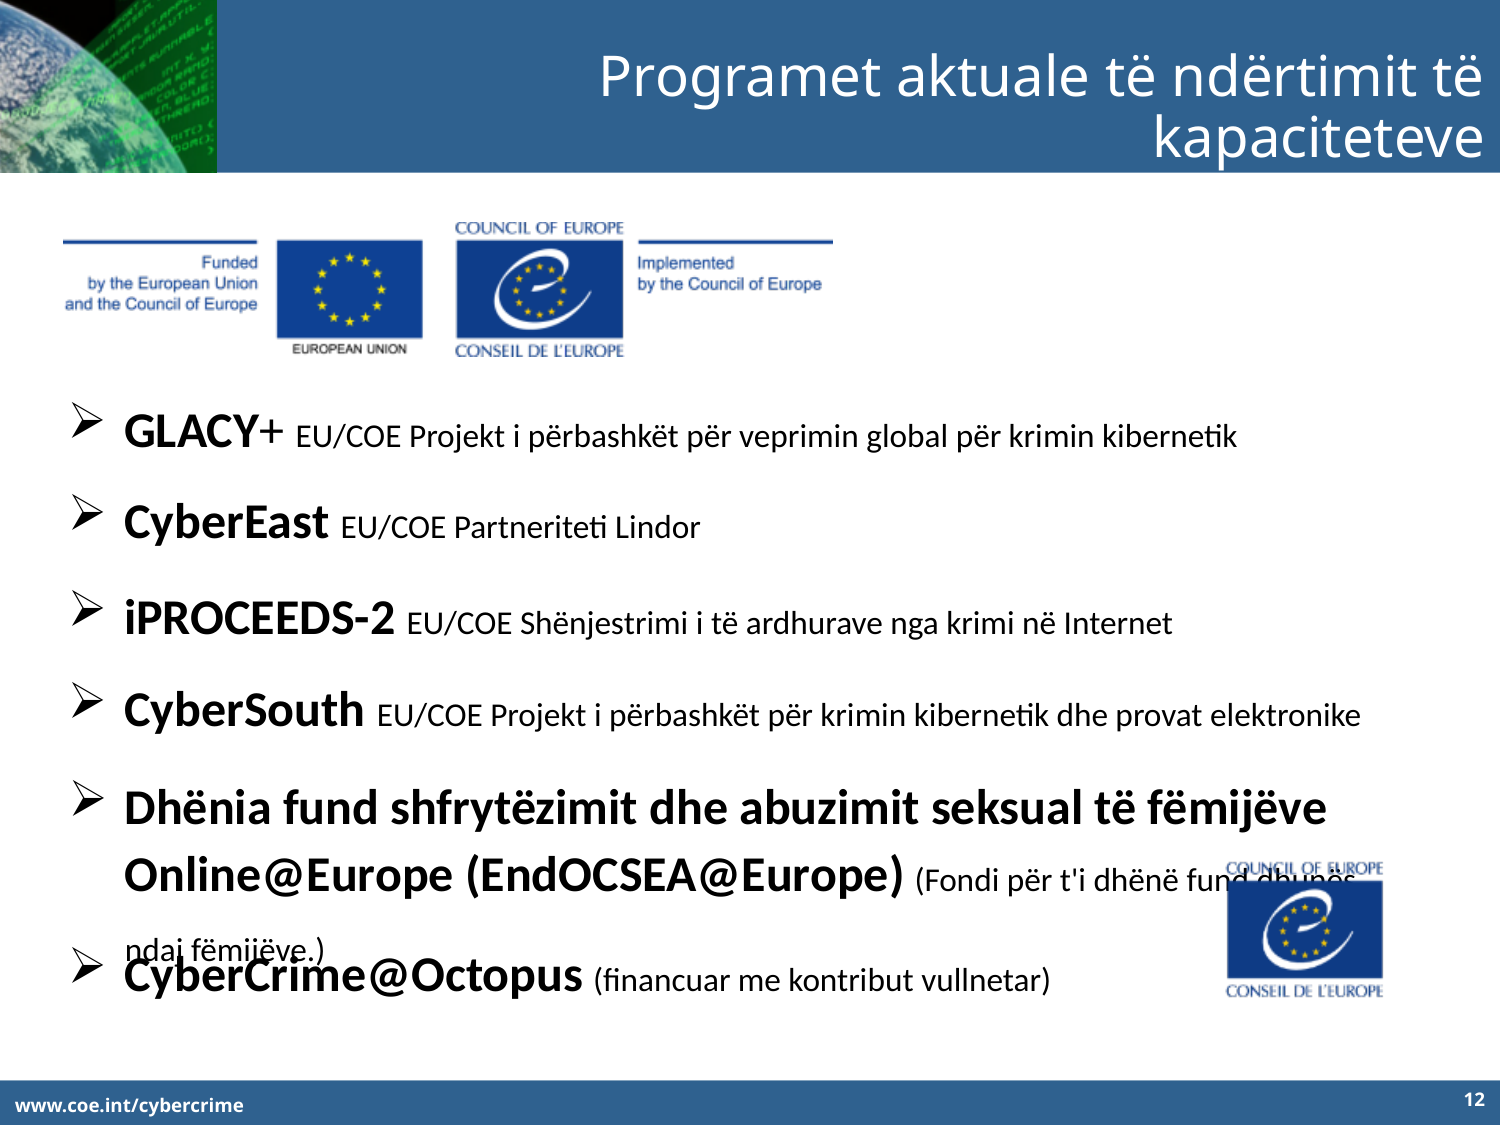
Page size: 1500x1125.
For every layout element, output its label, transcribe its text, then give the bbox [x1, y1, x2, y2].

text_box CyberSouth EU/COE Projekt i përbashkët për krimin kibernetik dhe provat elektronike [53, 656, 1445, 755]
list Programet aktuale të ndërtimit të kapaciteteve [461, 40, 1500, 211]
picture [63, 222, 833, 357]
text_box Dhënia fund shfrytëzimit dhe abuzimit seksual të fëmijëve Online@Europe (EndOCSEA@Europe) (Fondi për t'i dhënë fund dhunës ndaj fëmijëve.) [53, 750, 1376, 916]
slide_number 12 [1162, 1080, 1500, 1125]
picture [1207, 845, 1402, 1013]
text_box GLACY+ EU/COE Projekt i përbashkët për veprimin global për krimin kibernetik [53, 376, 1345, 475]
picture [0, 0, 217, 173]
text_box CyberEast EU/COE Partneriteti Lindor [53, 468, 1331, 564]
text_box iPROCEEDS-2 EU/COE Shënjestrimi i të ardhurave nga krimi në Internet [53, 564, 1445, 656]
text_box CyberCrime@Octopus (financuar me kontribut vullnetar) [53, 916, 1327, 1019]
